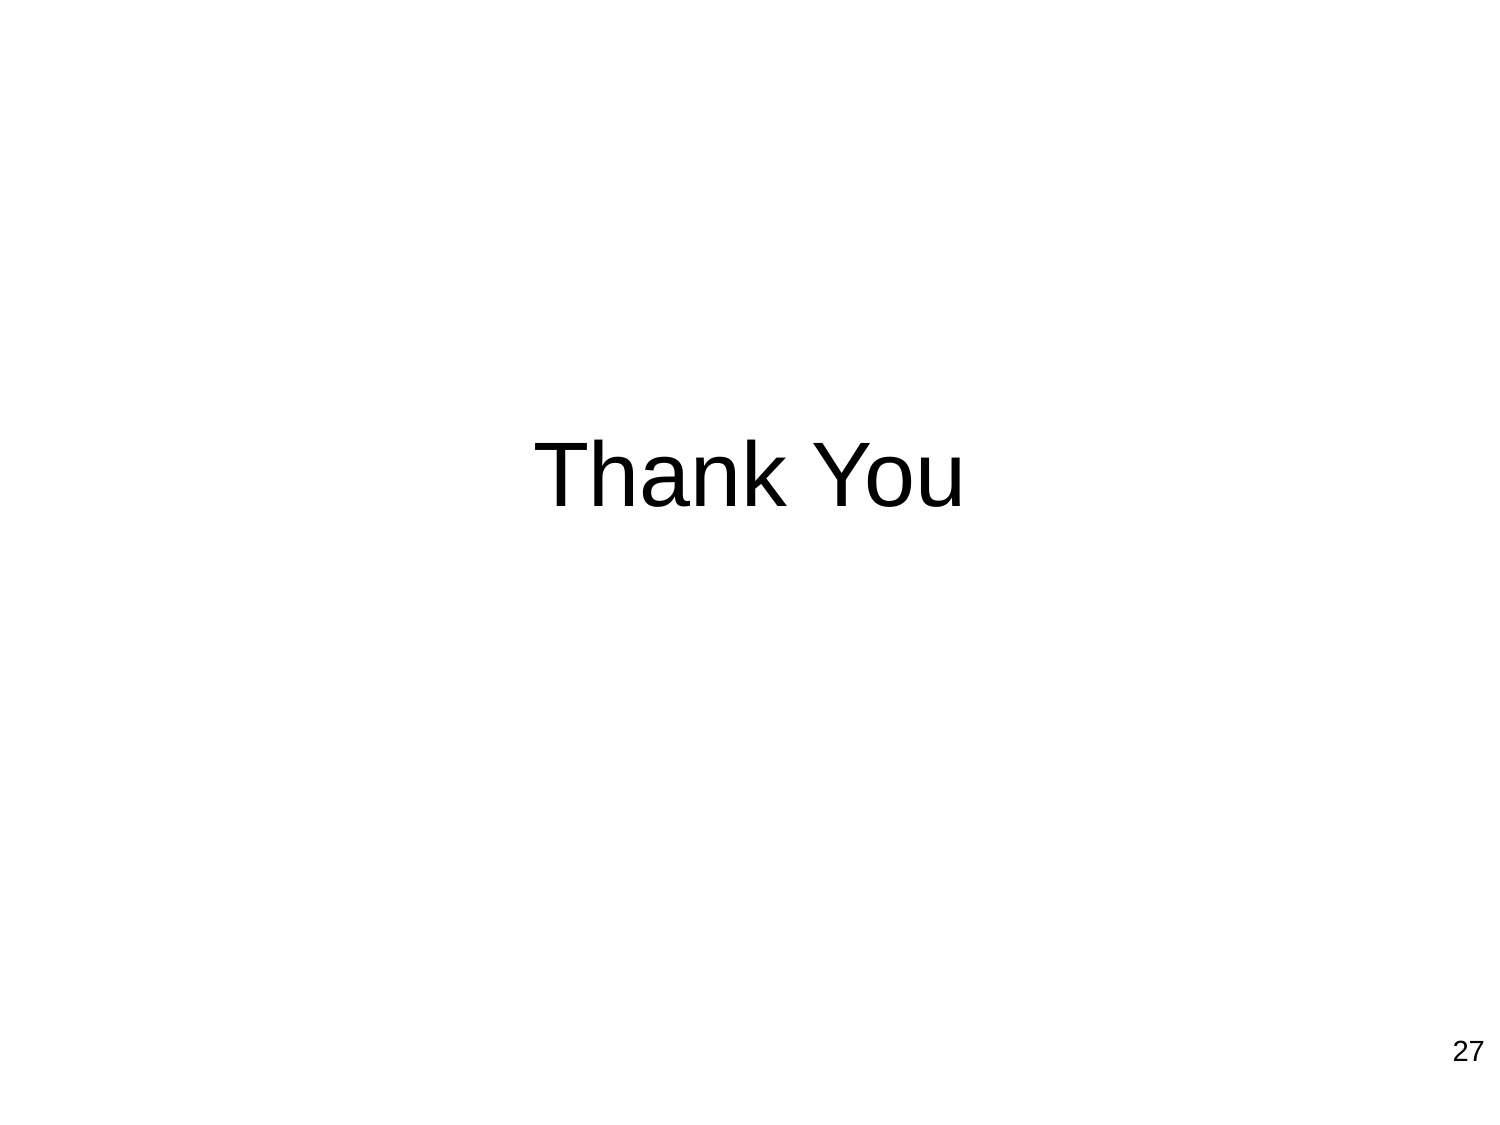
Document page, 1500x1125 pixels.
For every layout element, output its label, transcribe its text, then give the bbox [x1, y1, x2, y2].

title Thank You [112, 349, 1388, 591]
slide_number 27 [1149, 1024, 1500, 1103]
